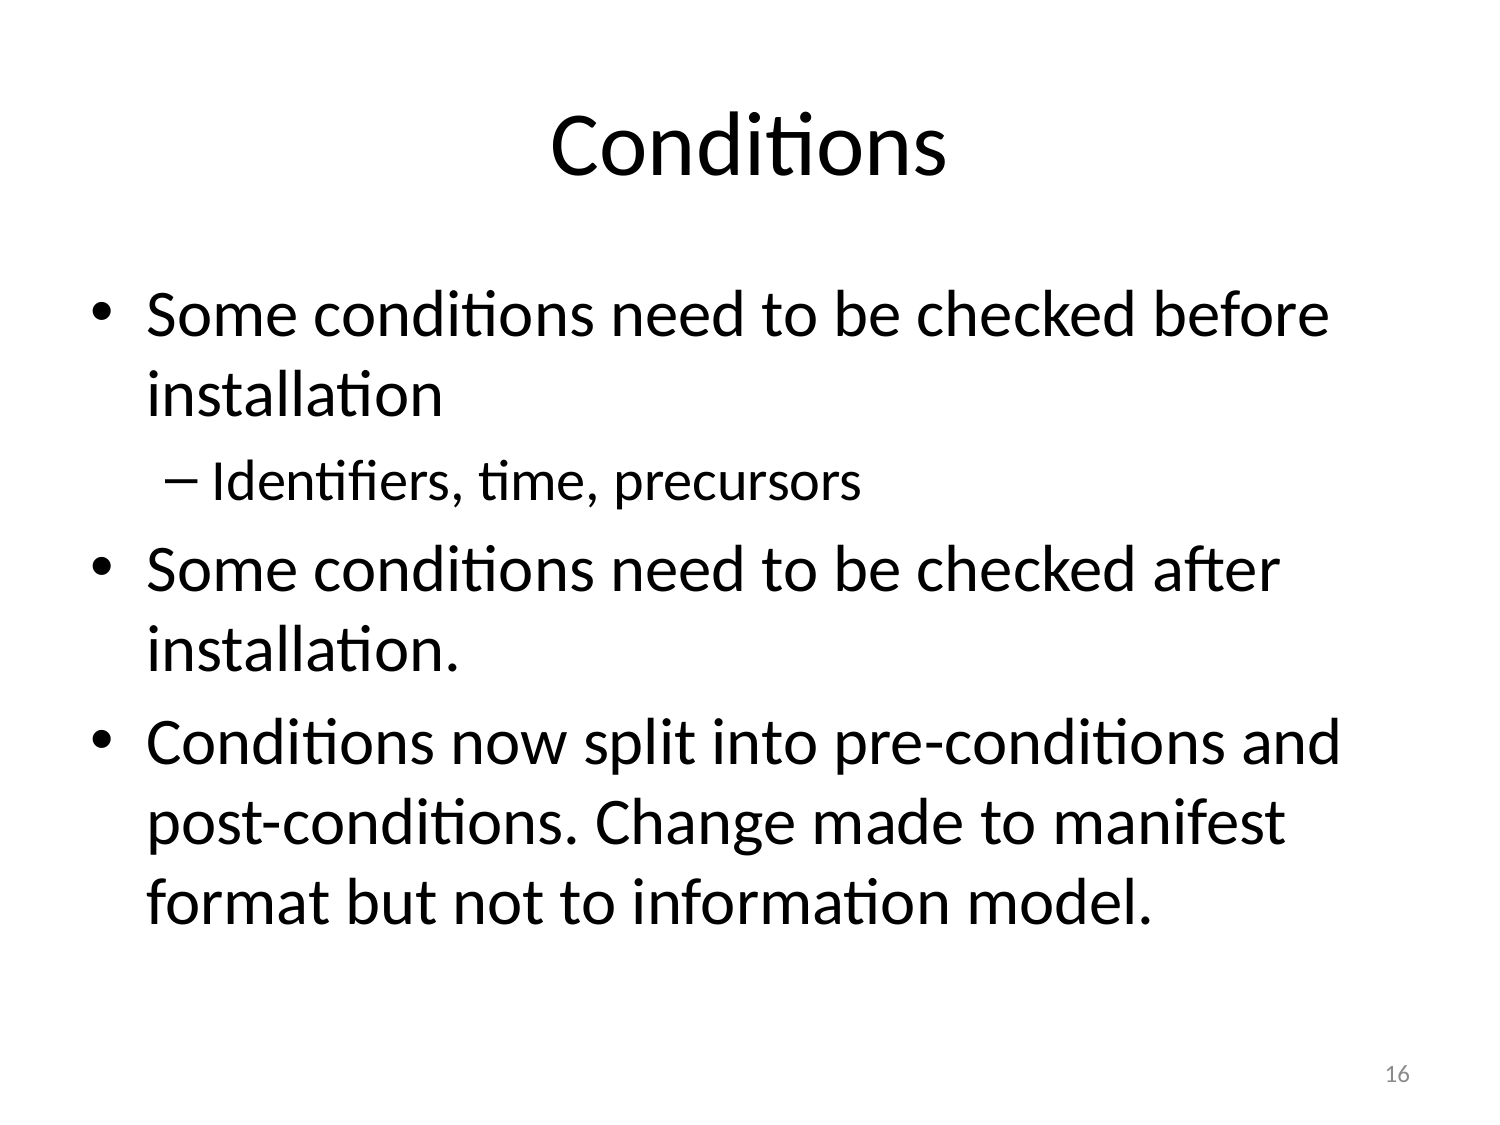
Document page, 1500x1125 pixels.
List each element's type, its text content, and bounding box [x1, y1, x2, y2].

list Some conditions need to be checked before installation Identifiers, time, precursors Some conditions need to be checked after installation. Conditions now split into pre-conditions and post-conditions. Change made to manifest format but not to information model. [75, 262, 1425, 1005]
title Conditions [75, 45, 1425, 233]
slide_number 16 [1074, 1042, 1425, 1103]
